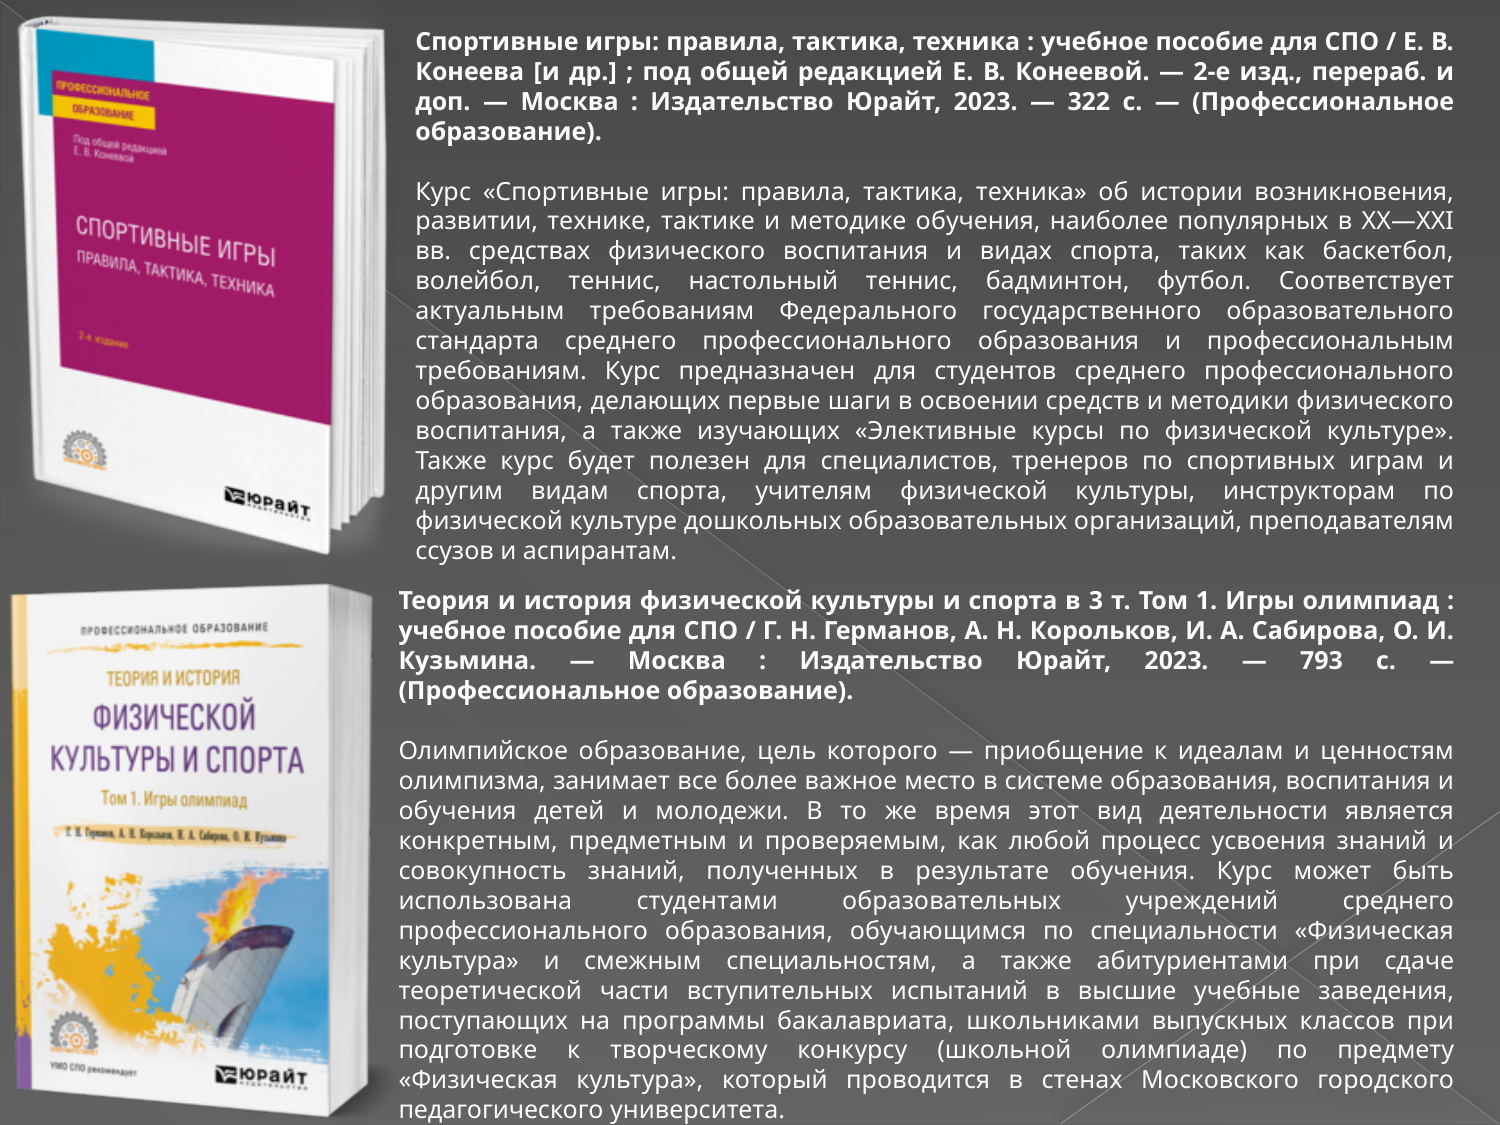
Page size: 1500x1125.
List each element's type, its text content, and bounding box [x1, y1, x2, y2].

text_box Теория и история физической культуры и спорта в 3 т. Том 1. Игры олимпиад : учебное пособие для СПО / Г. Н. Германов, А. Н. Корольков, И. А. Сабирова, О. И. Кузьмина. — Москва : Издательство Юрайт, 2023. — 793 с. — (Профессиональное образование). Олимпийское образование, цель которого — приобщение к идеалам и ценностям олимпизма, занимает все более важное место в системе образования, воспитания и обучения детей и молодежи. В то же время этот вид деятельности является конкретным, предметным и проверяемым, как любой процесс усвоения знаний и совокупность знаний, полученных в результате обучения. Курс может быть использована студентами образовательных учреждений среднего профессионального образования, обучающимся по специальности «Физическая культура» и смежным специальностям, а также абитуриентами при сдаче теоретической части вступительных испытаний в высшие учебные заведения, поступающих на программы бакалавриата, школьниками выпускных классов при подготовке к творческому конкурсу (школьной олимпиаде) по предмету «Физическая культура», который проводится в стенах Московского городского педагогического университета. [411, 577, 1471, 1125]
picture [0, 0, 408, 1125]
text_box Спортивные игры: правила, тактика, техника : учебное пособие для СПО / Е. В. Конеева [и др.] ; под общей редакцией Е. В. Конеевой. — 2-е изд., перераб. и доп. — Москва : Издательство Юрайт, 2023. — 322 с. — (Профессиональное образование). Курс «Спортивные игры: правила, тактика, техника» об истории возникновения, развитии, технике, тактике и методике обучения, наиболее популярных в XX—XXI вв. средствах физического воспитания и видах спорта, таких как баскетбол, волейбол, теннис, настольный теннис, бадминтон, футбол. Соответствует актуальным требованиям Федерального государственного образовательного стандарта среднего профессионального образования и профессиональным требованиям. Курс предназначен для студентов среднего профессионального образования, делающих первые шаги в освоении средств и методики физического воспитания, а также изучающих «Элективные курсы по физической культуре». Также курс будет полезен для специалистов, тренеров по спортивных играм и другим видам спорта, учителям физической культуры, инструкторам по физической культуре дошкольных образовательных организаций, преподавателям ссузов и аспирантам. [405, 17, 1471, 572]
